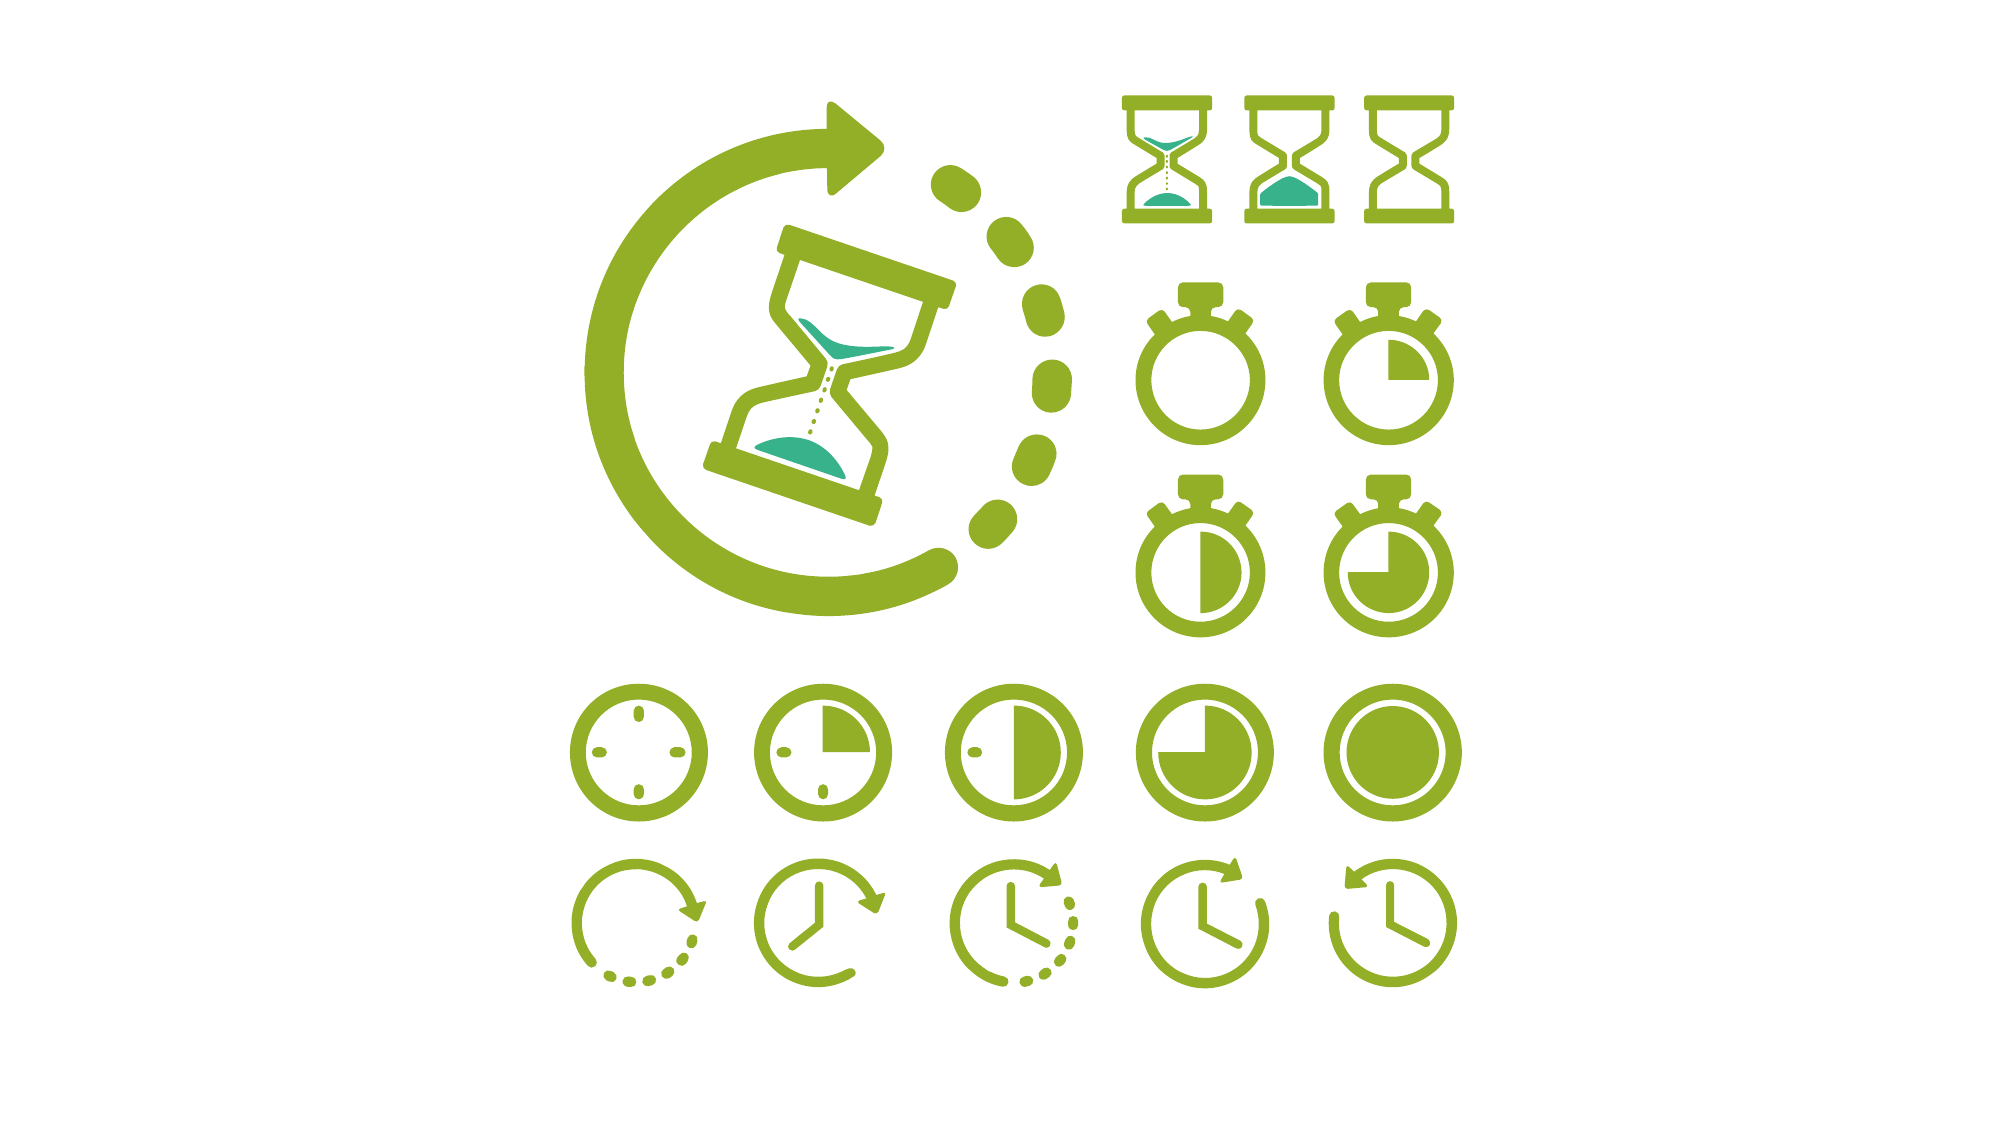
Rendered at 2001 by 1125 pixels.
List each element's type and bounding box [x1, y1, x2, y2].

text_box [569, 95, 1462, 990]
